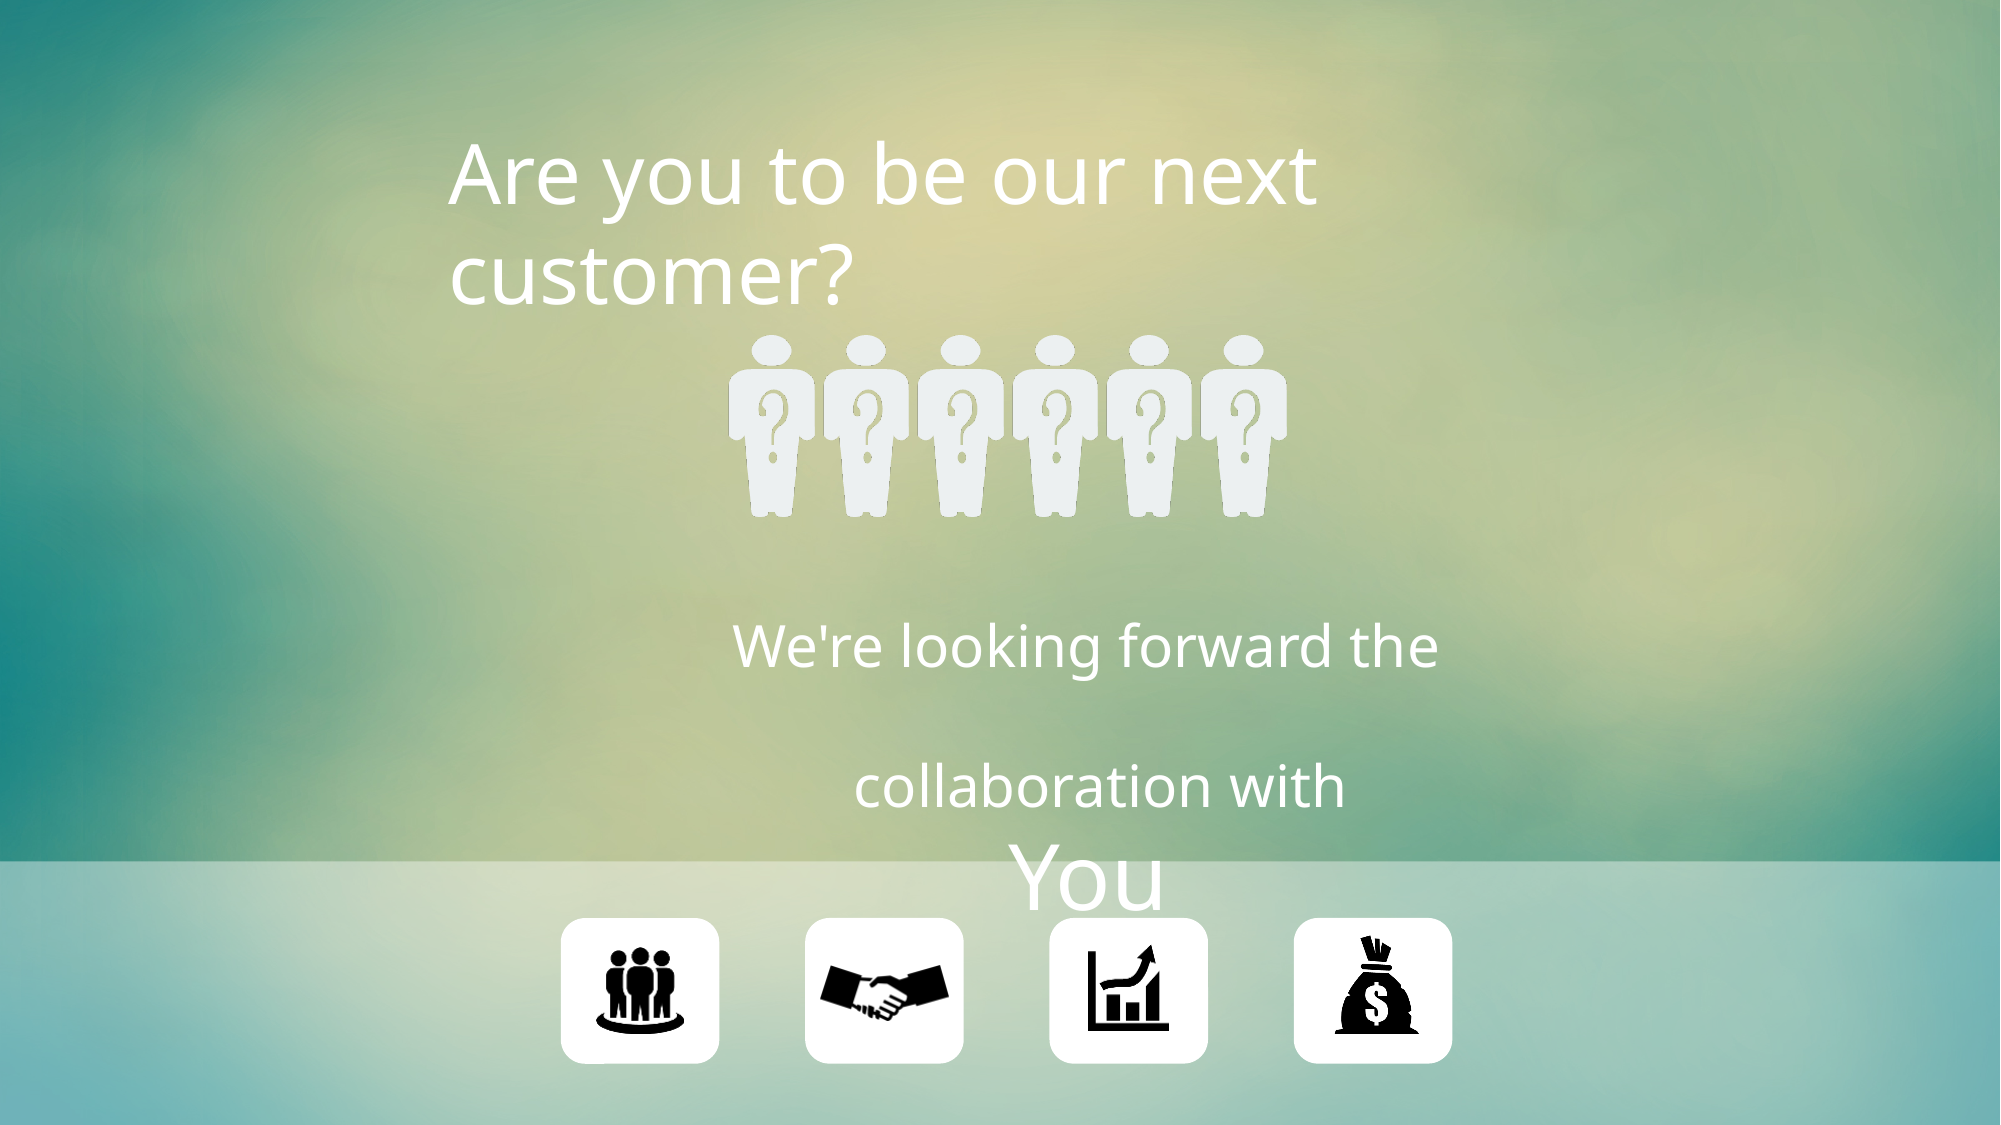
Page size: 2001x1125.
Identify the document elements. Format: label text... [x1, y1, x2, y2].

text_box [560, 918, 720, 1064]
picture [0, 0, 2000, 860]
text_box [0, 860, 2000, 1125]
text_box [1293, 917, 1453, 1064]
text_box Are you to be our next customer? [433, 113, 1604, 329]
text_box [707, 335, 1308, 517]
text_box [805, 917, 964, 1064]
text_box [1049, 917, 1209, 1064]
text_box We're looking forward the collaboration with You [518, 601, 1568, 937]
